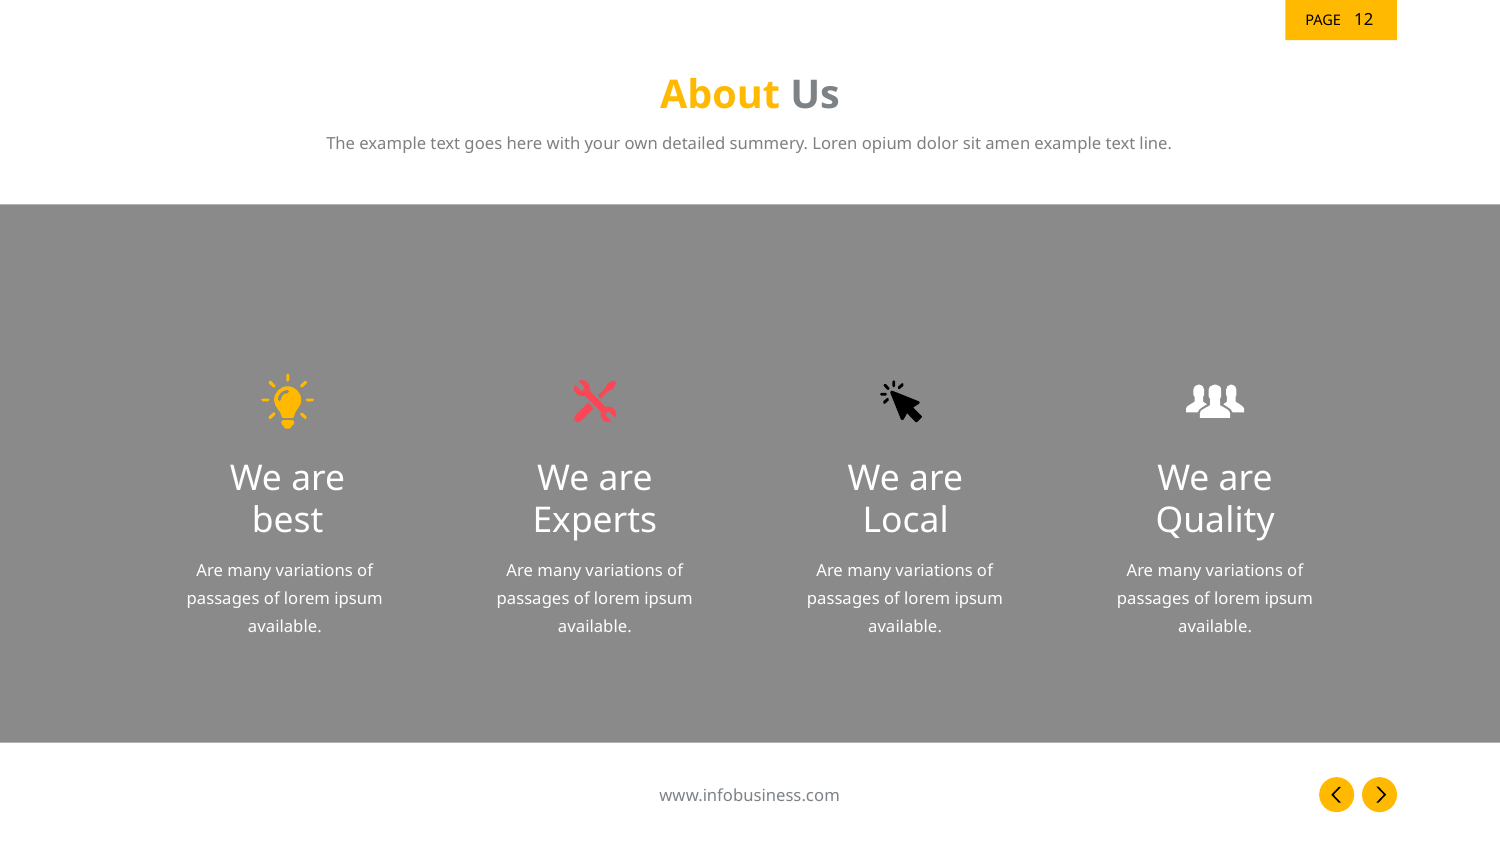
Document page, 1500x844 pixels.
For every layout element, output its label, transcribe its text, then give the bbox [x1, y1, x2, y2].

footer www.infobusiness.com [638, 772, 862, 818]
picture [0, 204, 1500, 744]
title About Us [103, 58, 1397, 134]
slide_number ‹#› [1342, 8, 1401, 32]
subtitle The example text goes here with your own detailed summery. Loren opium dolor sit amen example text line. [103, 134, 1397, 153]
